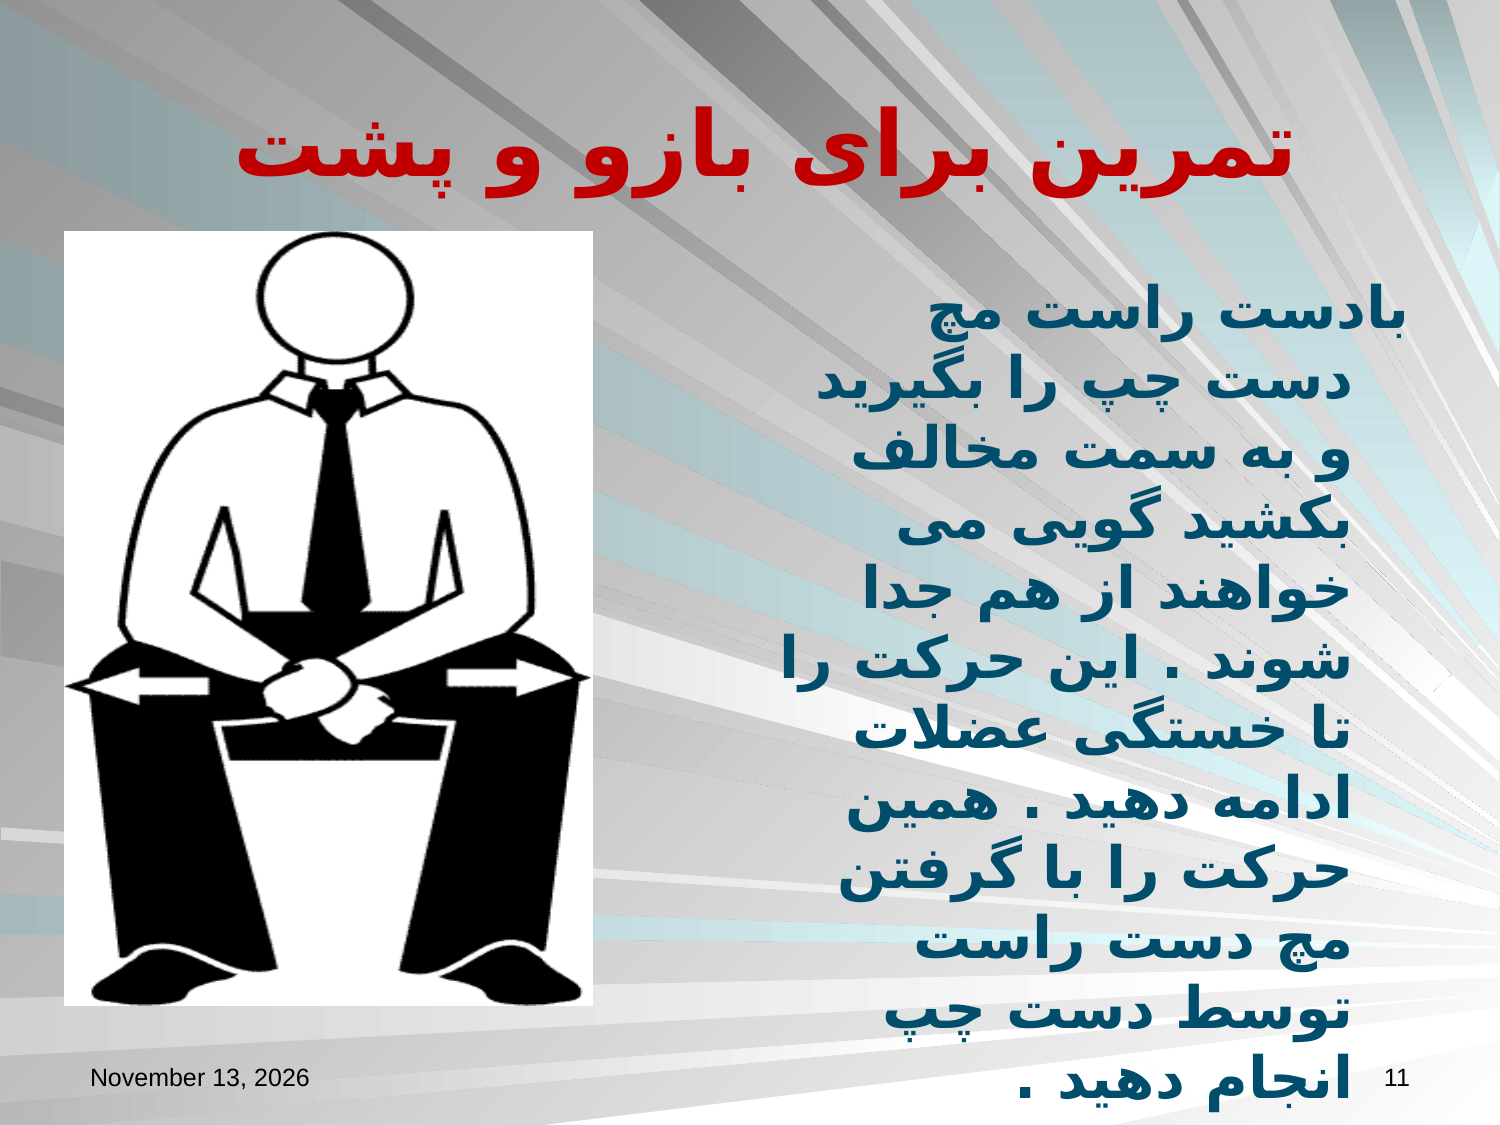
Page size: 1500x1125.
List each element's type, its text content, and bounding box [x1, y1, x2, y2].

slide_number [74, 1023, 426, 1100]
list بادست راست مچ دست چپ را بگیرید و به سمت مخالف بکشید گویی می خواهند از هم جدا شوند . این حرکت را تا خستگی عضلات ادامه دهید . همین حرکت را با گرفتن مچ دست راست توسط دست چپ انجام دهید . [762, 262, 1426, 1006]
slide_number 11 [1074, 1023, 1426, 1100]
title تمرین برای بازو و پشت [74, 45, 1426, 234]
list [64, 231, 593, 1006]
